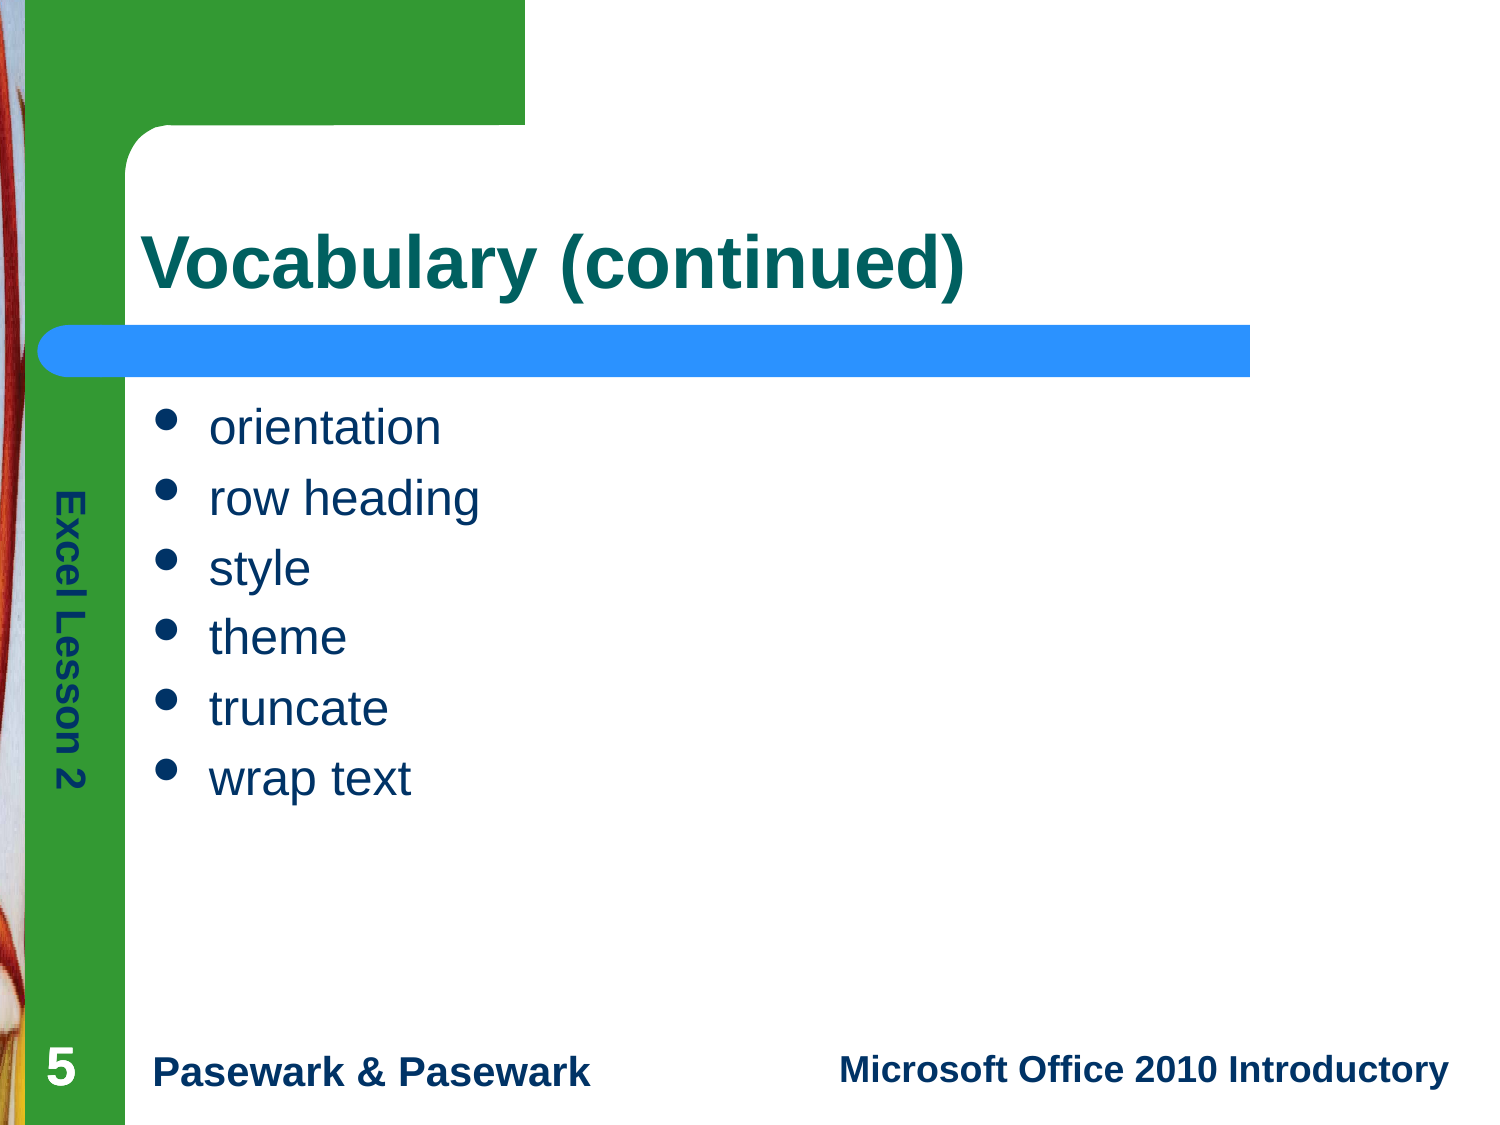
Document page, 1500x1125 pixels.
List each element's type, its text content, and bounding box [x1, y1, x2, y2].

text_box 5 [13, 1023, 111, 1105]
list orientation row heading style theme truncate wrap text [137, 387, 763, 1026]
picture [0, 0, 25, 1125]
title Vocabulary (continued) [124, 124, 1426, 313]
